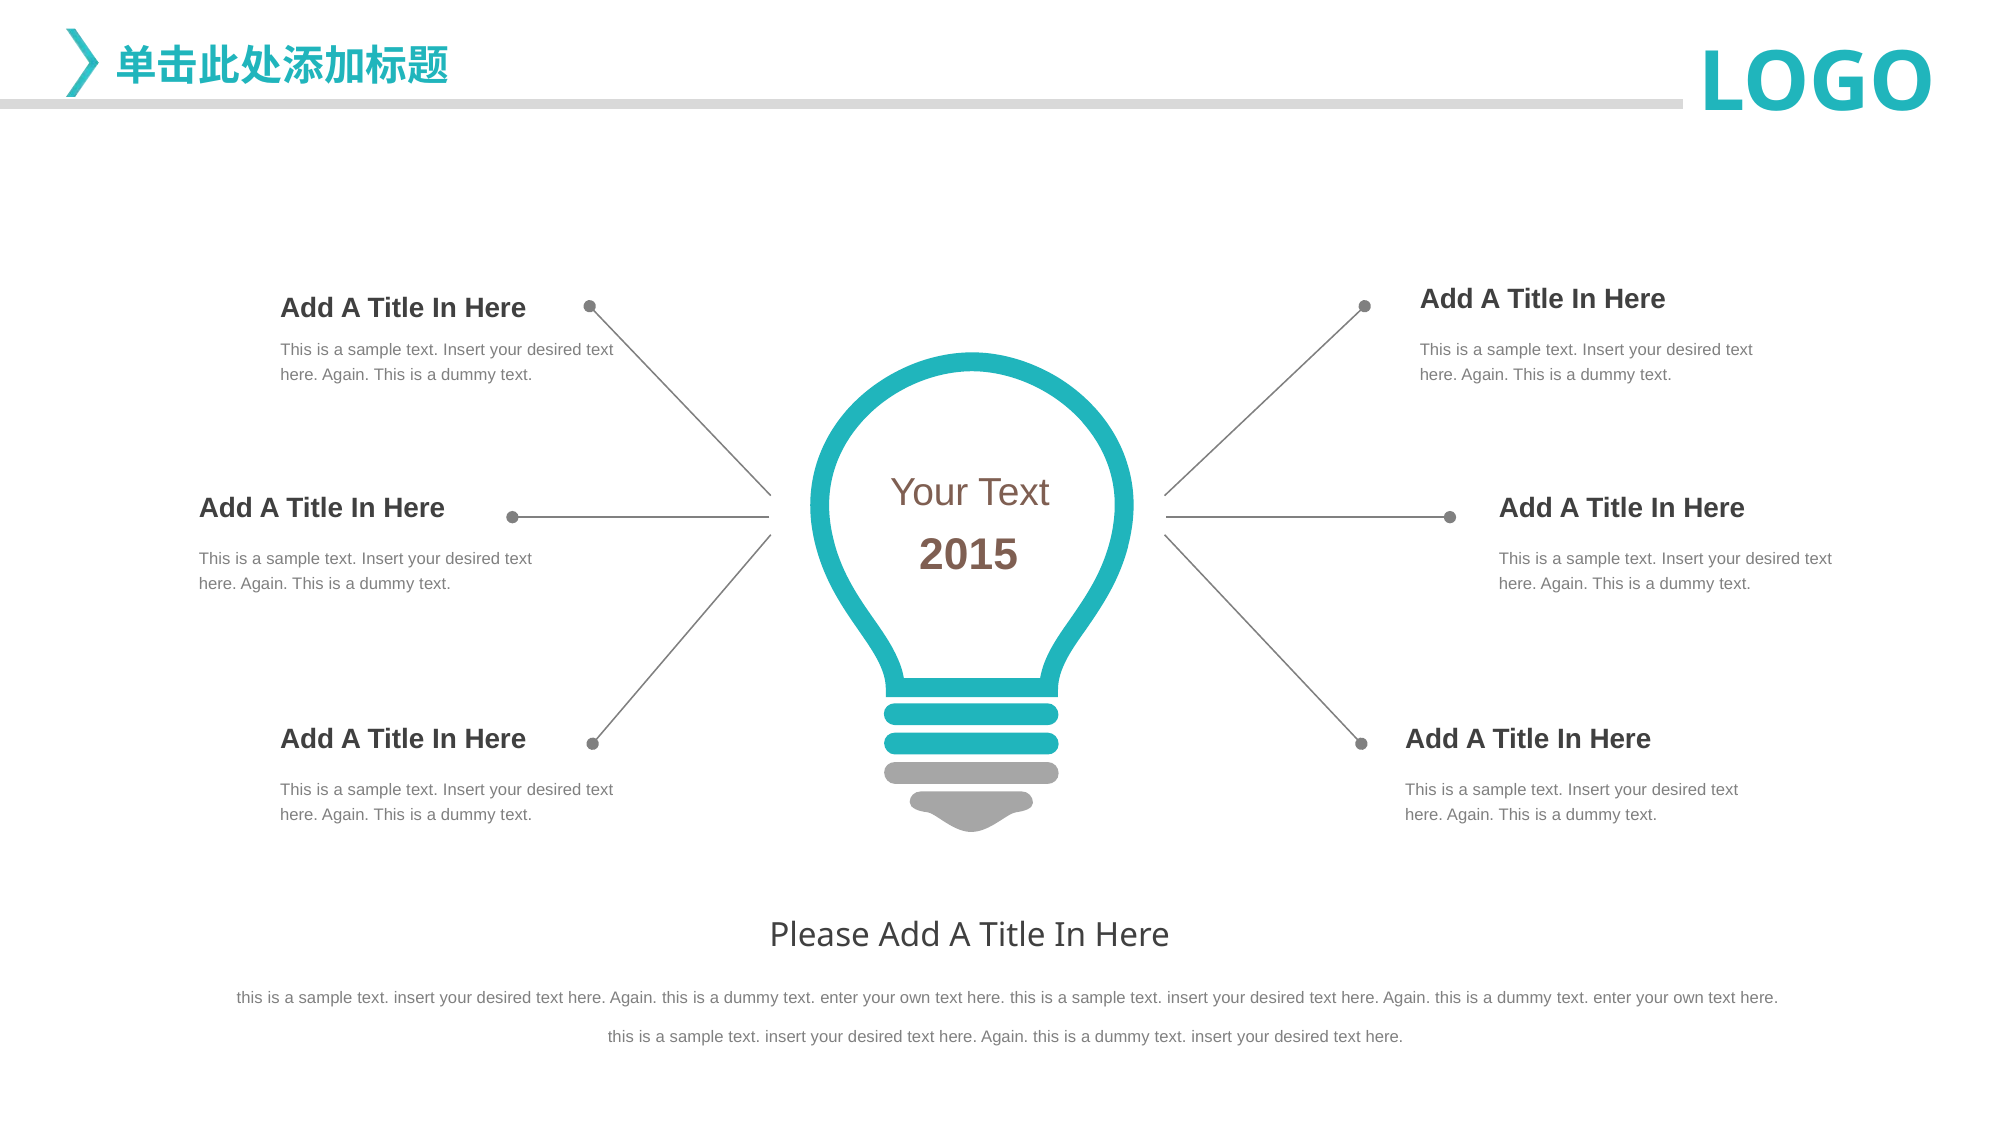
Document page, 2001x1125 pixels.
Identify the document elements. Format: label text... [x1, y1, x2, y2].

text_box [1405, 282, 1776, 393]
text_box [65, 28, 99, 98]
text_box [1164, 306, 1450, 744]
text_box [512, 306, 771, 744]
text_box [1390, 721, 1762, 832]
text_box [808, 352, 1136, 832]
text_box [211, 905, 1807, 1057]
text_box LOGO [1683, 19, 2000, 135]
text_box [184, 490, 556, 601]
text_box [265, 721, 637, 832]
text_box 单击此处添加标题 [100, 31, 465, 97]
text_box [265, 282, 637, 393]
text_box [1484, 490, 1856, 601]
